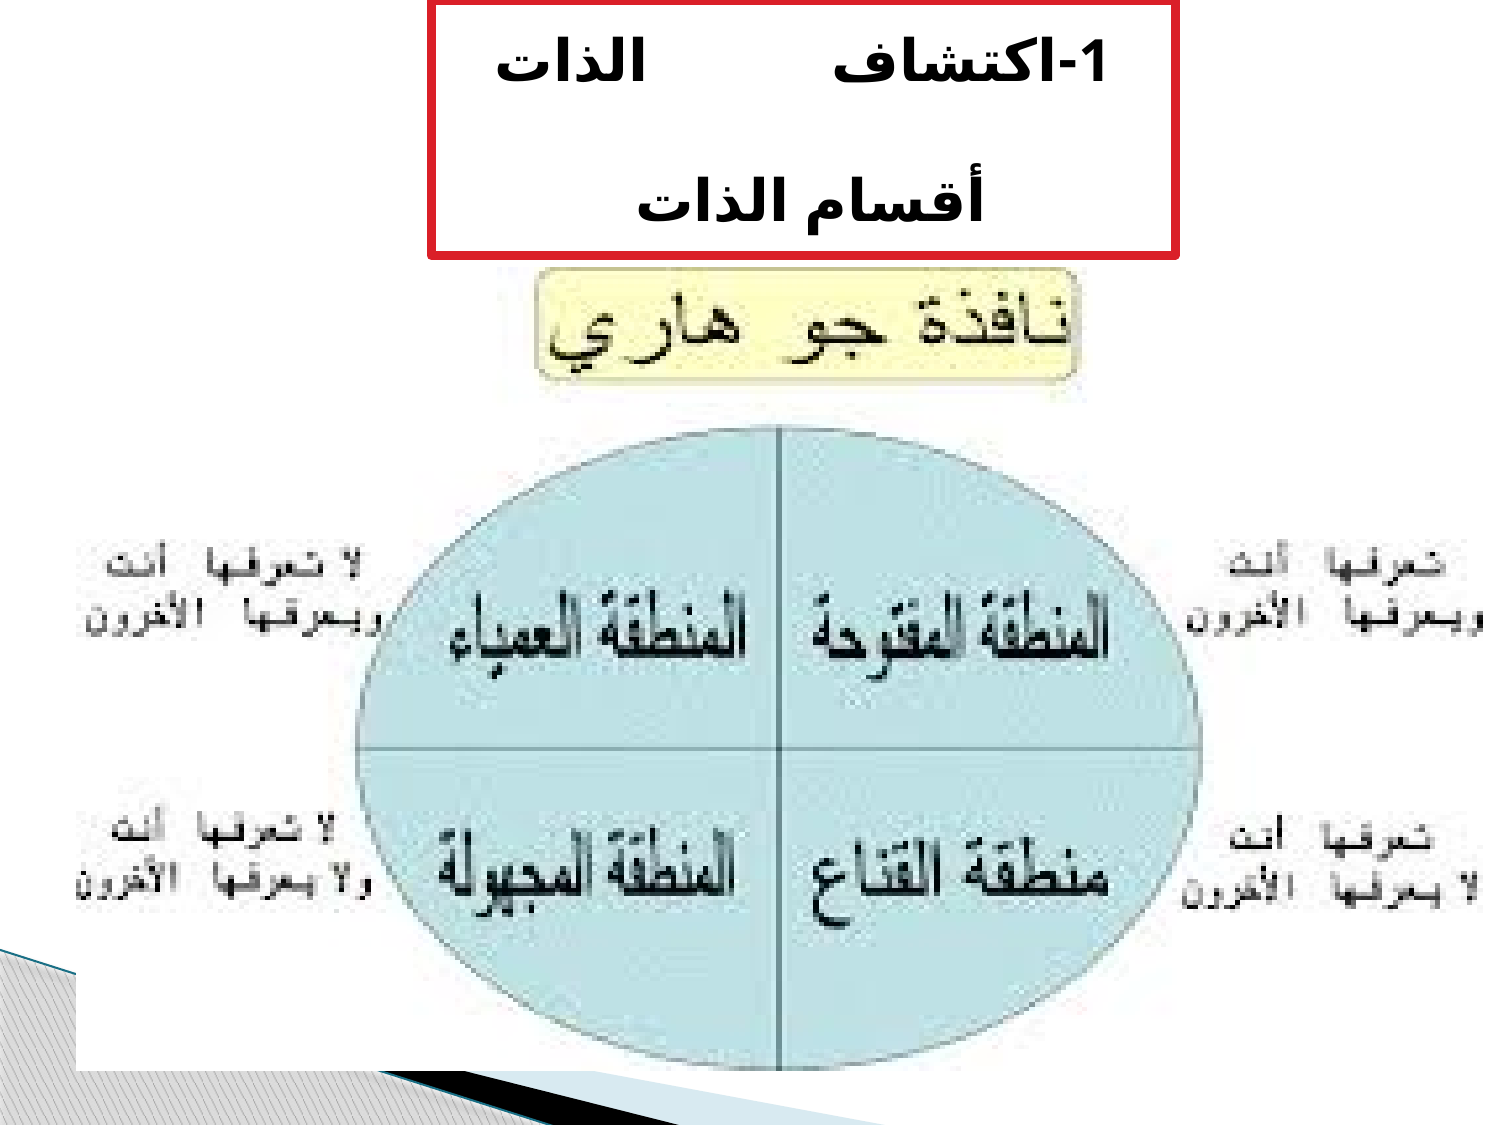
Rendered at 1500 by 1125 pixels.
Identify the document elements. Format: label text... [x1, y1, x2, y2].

title 1-اكتشاف الذات أقسام الذات [427, 0, 1180, 260]
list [76, 266, 1483, 1071]
